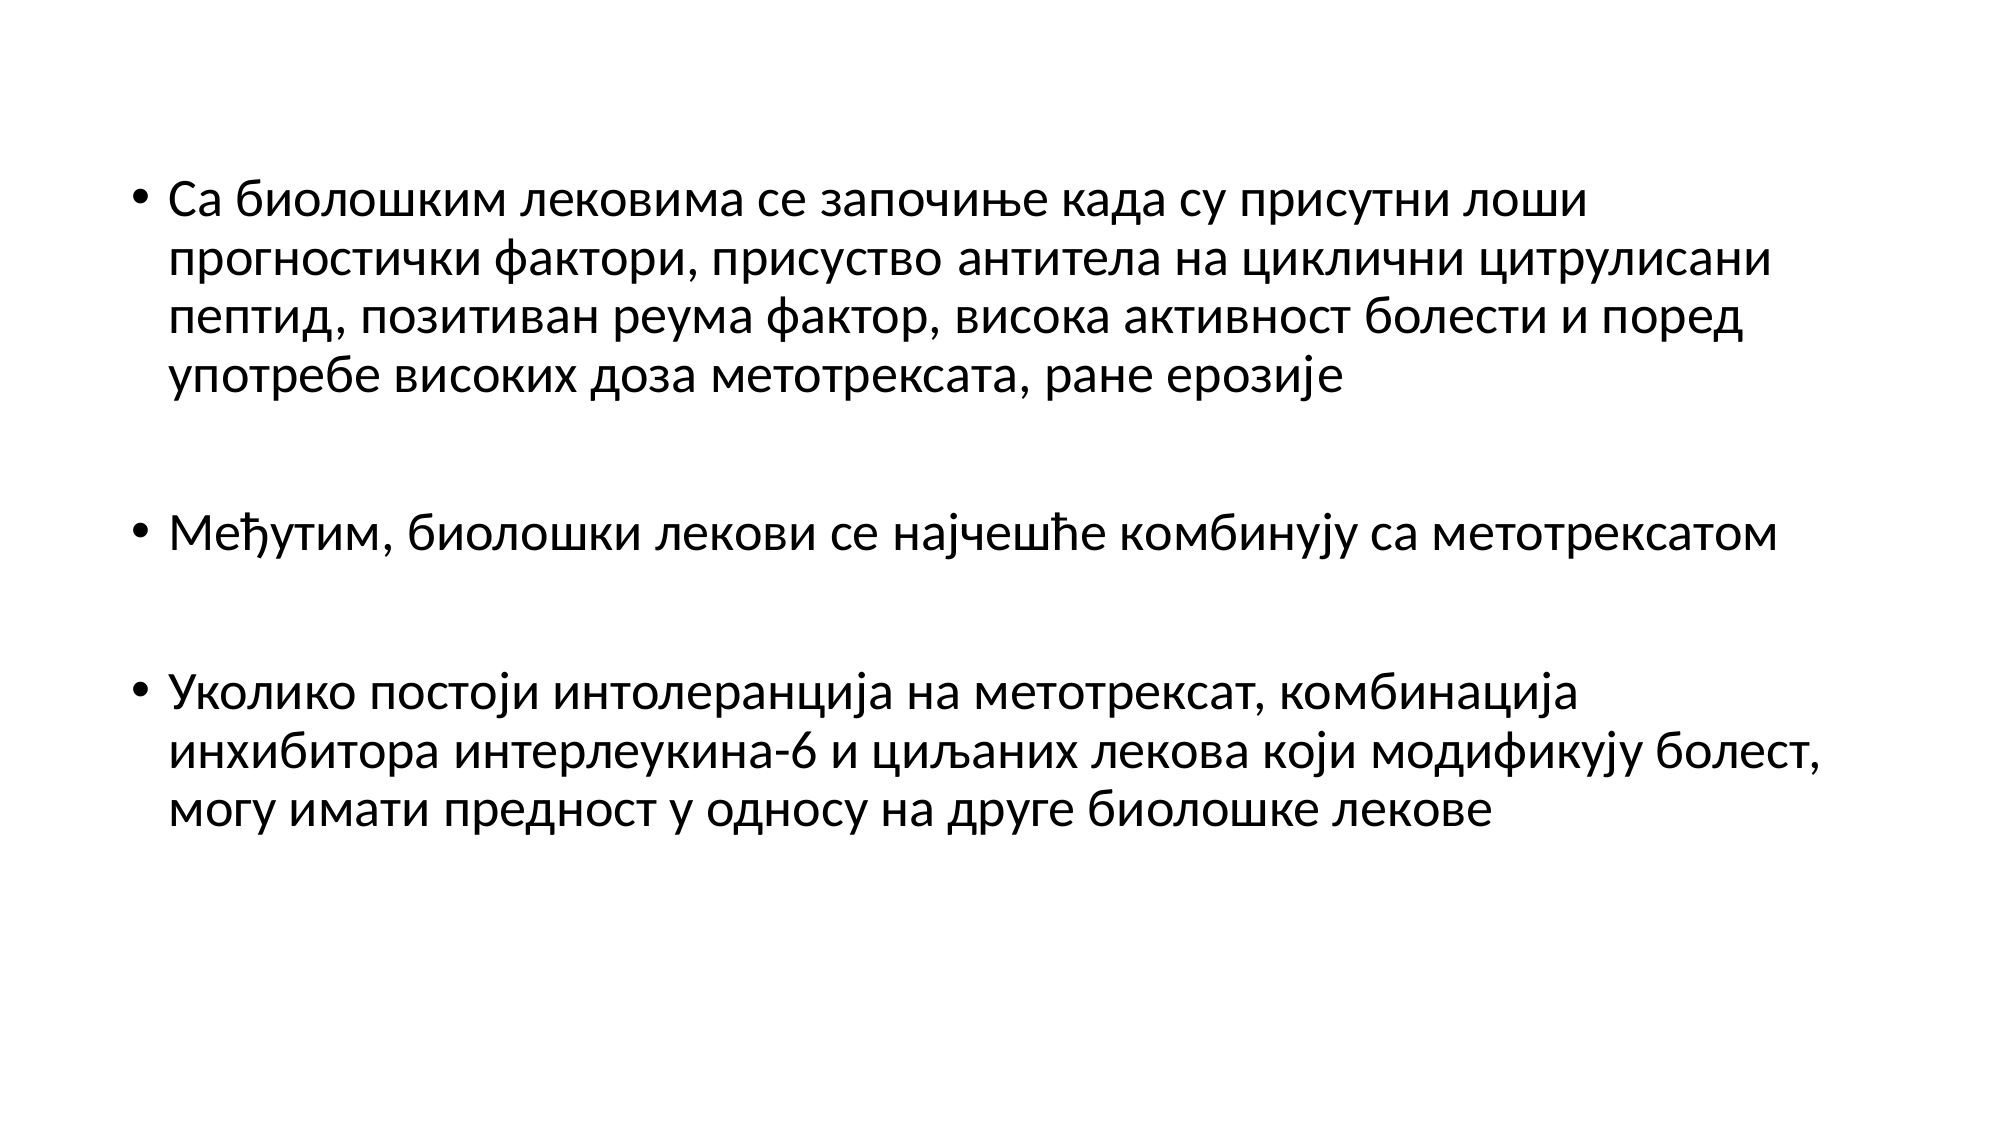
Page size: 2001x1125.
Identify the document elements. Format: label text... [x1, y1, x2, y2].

list Са биолошким лековима се започиње када су присутни лоши прогностички фактори, присуство антитела на циклични цитрулисани пептид, позитиван реума фактор, висока активност болести и поред употребе високих доза метотрексата, ране ерозије Међутим, биолошки лекови се најчешће комбинују са метотрексатом Уколико постоји интолеранција на метотрексат, комбинација инхибитора интерлеукина-6 и циљаних лекова који модификују болест, могу имати предност у односу на друге биолошке лекове [116, 162, 1841, 975]
